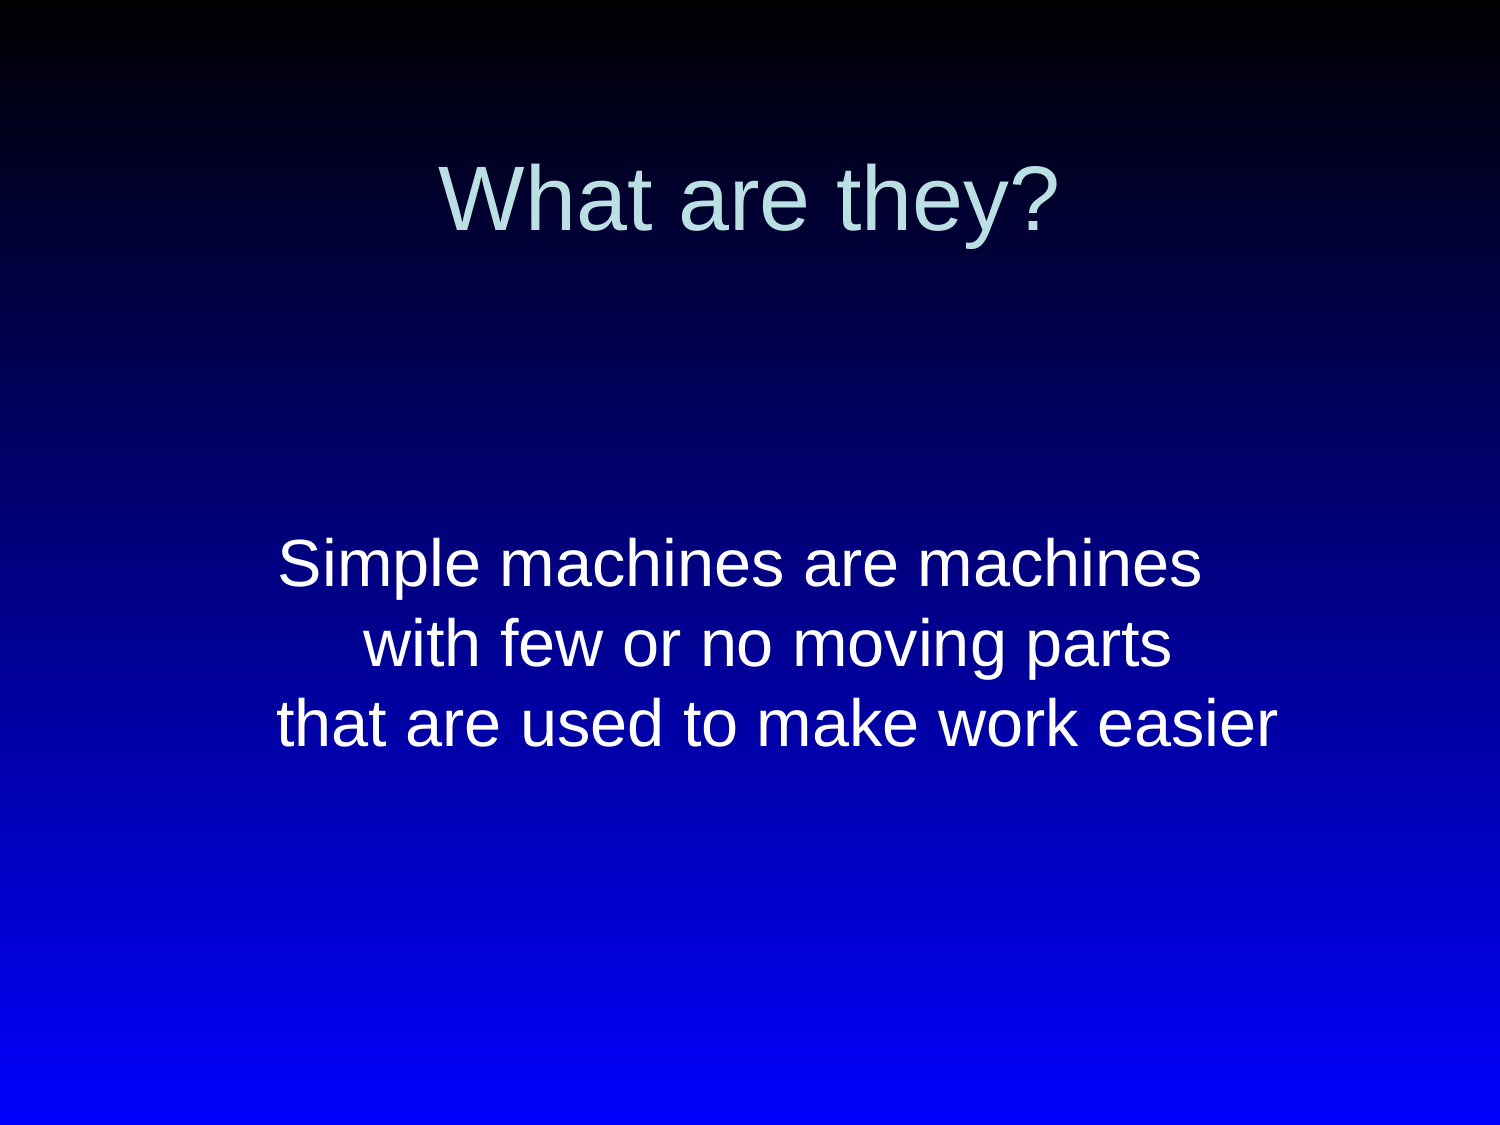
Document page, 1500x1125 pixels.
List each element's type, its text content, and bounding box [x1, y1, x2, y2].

list Simple machines are machines with few or no moving parts that are used to make work easier [74, 512, 1426, 963]
title What are they? [74, 99, 1426, 288]
